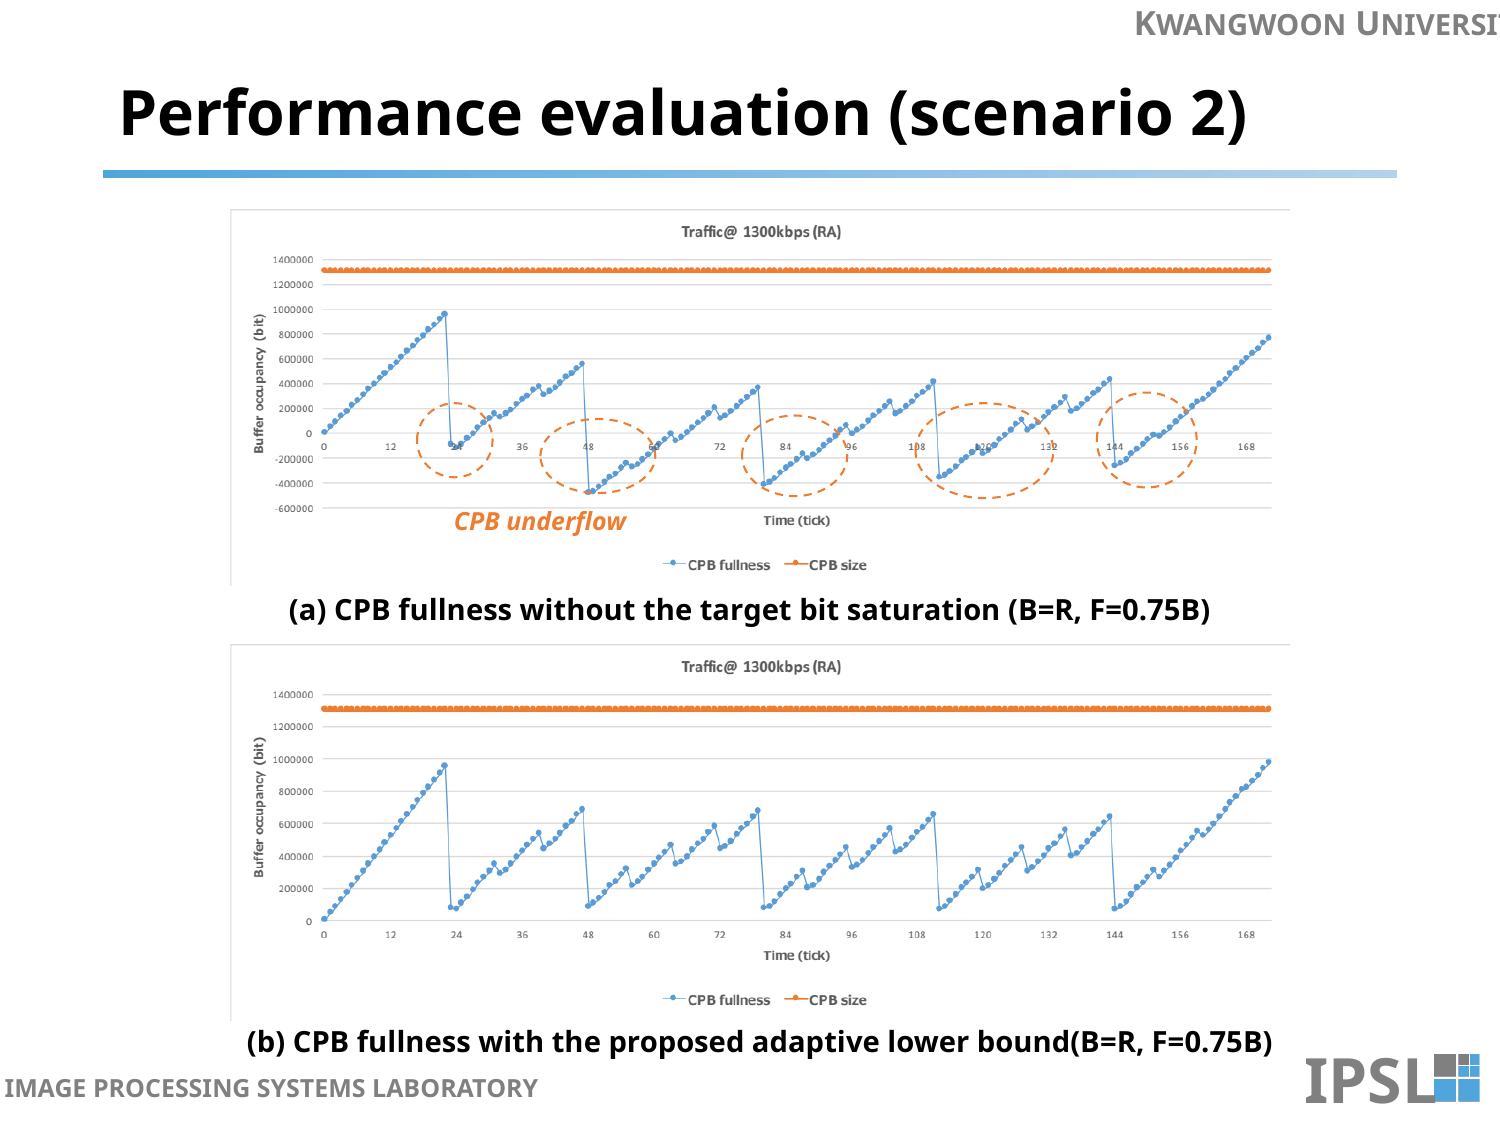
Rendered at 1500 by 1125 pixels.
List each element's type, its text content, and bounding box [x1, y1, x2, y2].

text_box (a) CPB fullness without the target bit saturation (B=R, F=0.75B) [274, 586, 1226, 634]
title Performance evaluation (scenario 2) [103, 59, 1397, 171]
text_box (b) CPB fullness with the proposed adaptive lower bound(B=R, F=0.75B) [232, 1021, 1289, 1067]
picture [230, 209, 1291, 586]
picture [1430, 1050, 1480, 1108]
picture [230, 644, 1291, 1021]
